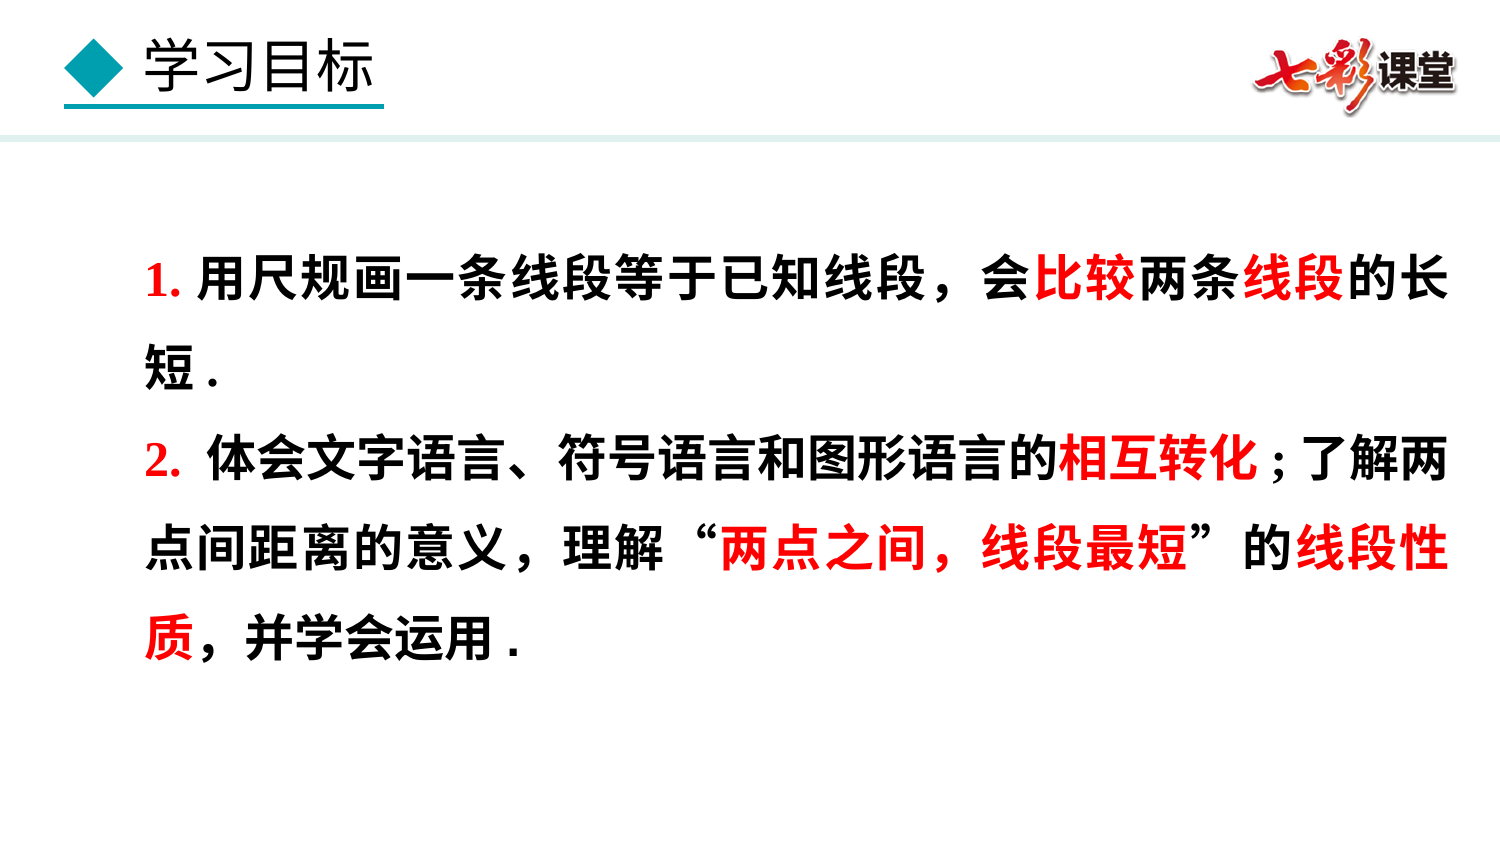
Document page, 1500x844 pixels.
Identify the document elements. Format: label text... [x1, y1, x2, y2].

text_box 1.用尺规画一条线段等于已知线段，会比较两条线段的长短. 2. 体会文字语言、符号语言和图形语言的相互转化;了解两点间距离的意义，理解“两点之间，线段最短”的线段性质，并学会运用. [129, 209, 1465, 674]
picture [1249, 32, 1461, 118]
